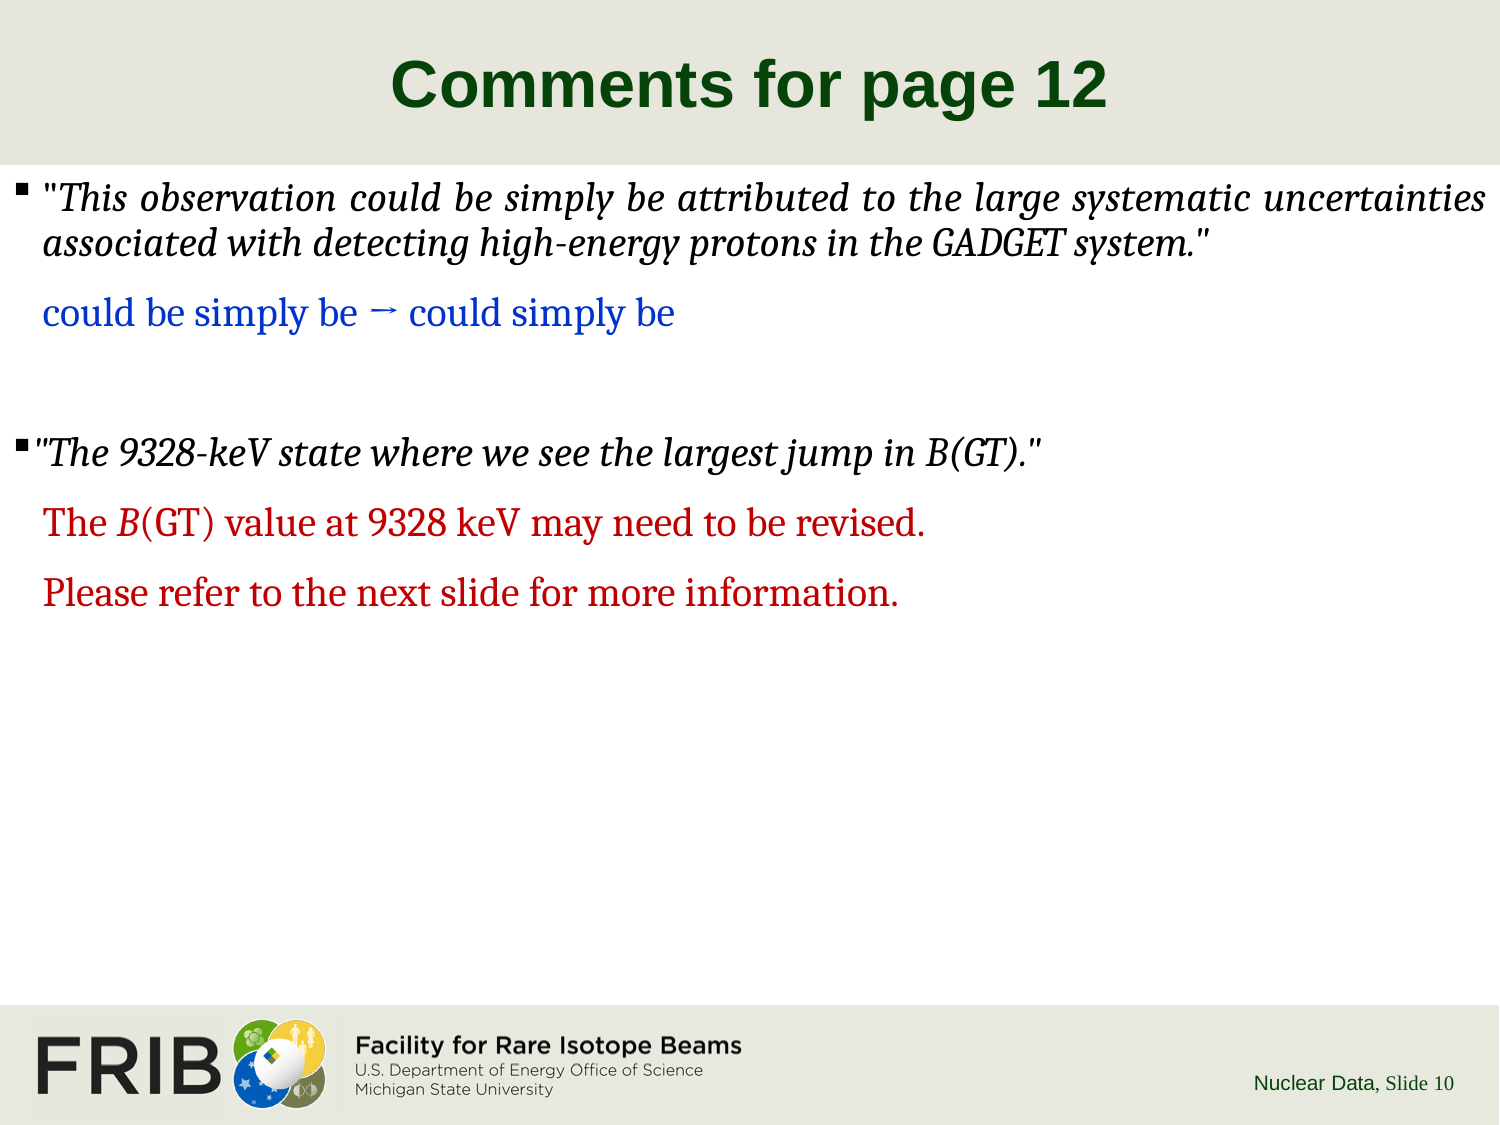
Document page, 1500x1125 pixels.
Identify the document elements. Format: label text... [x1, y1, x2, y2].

picture [0, 0, 1500, 165]
footer Nuclear Data [679, 1042, 1374, 1103]
title Comments for page 12 [11, 46, 1489, 128]
slide_number , Slide 10 [1374, 1042, 1500, 1103]
list "This observation could be simply be attributed to the large systematic uncertainties associated with detecting high-energy protons in the GADGET system." could be simply be → could simply be "The 9328-keV state where we see the largest jump in B(GT)." The B(GT) value at 9328 keV may need to be revised. Please refer to the next slide for more information. [12, 174, 1488, 1000]
picture [0, 1005, 1499, 1125]
